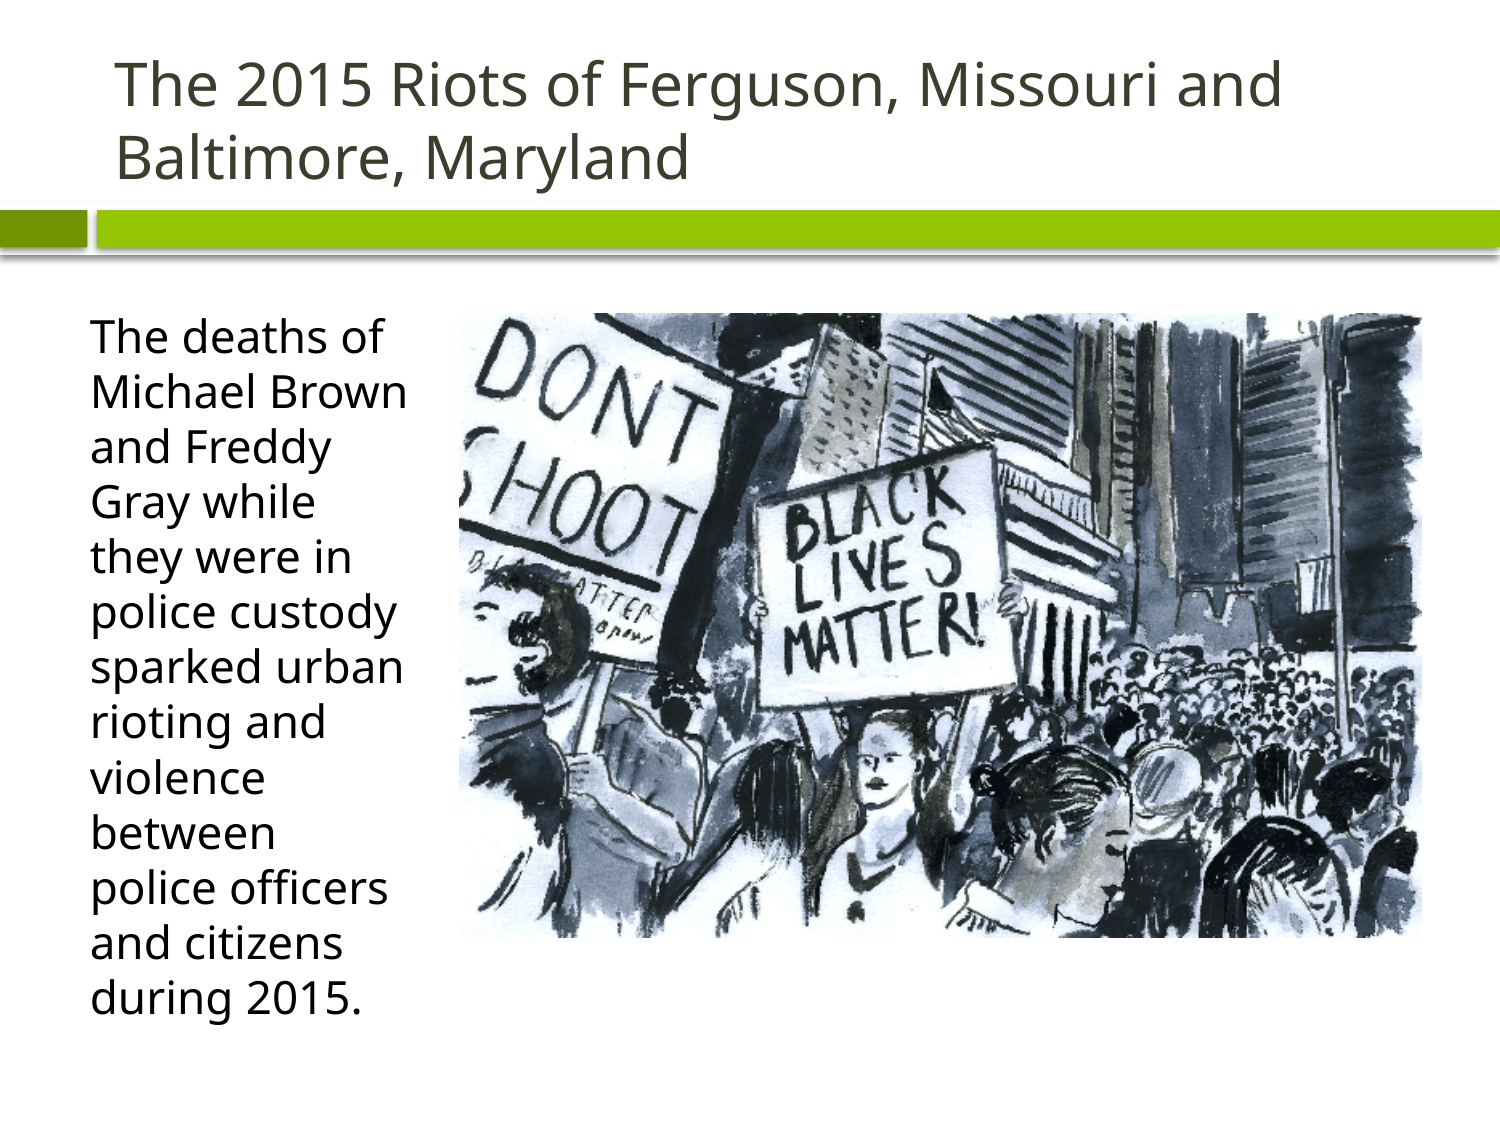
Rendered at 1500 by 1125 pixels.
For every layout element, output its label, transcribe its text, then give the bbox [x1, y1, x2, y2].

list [459, 313, 1422, 938]
list The deaths of Michael Brown and Freddy Gray while they were in police custody sparked urban rioting and violence between police officers and citizens during 2015. [75, 299, 425, 1050]
title The 2015 Riots of Ferguson, Missouri and Baltimore, Maryland [99, 37, 1438, 200]
